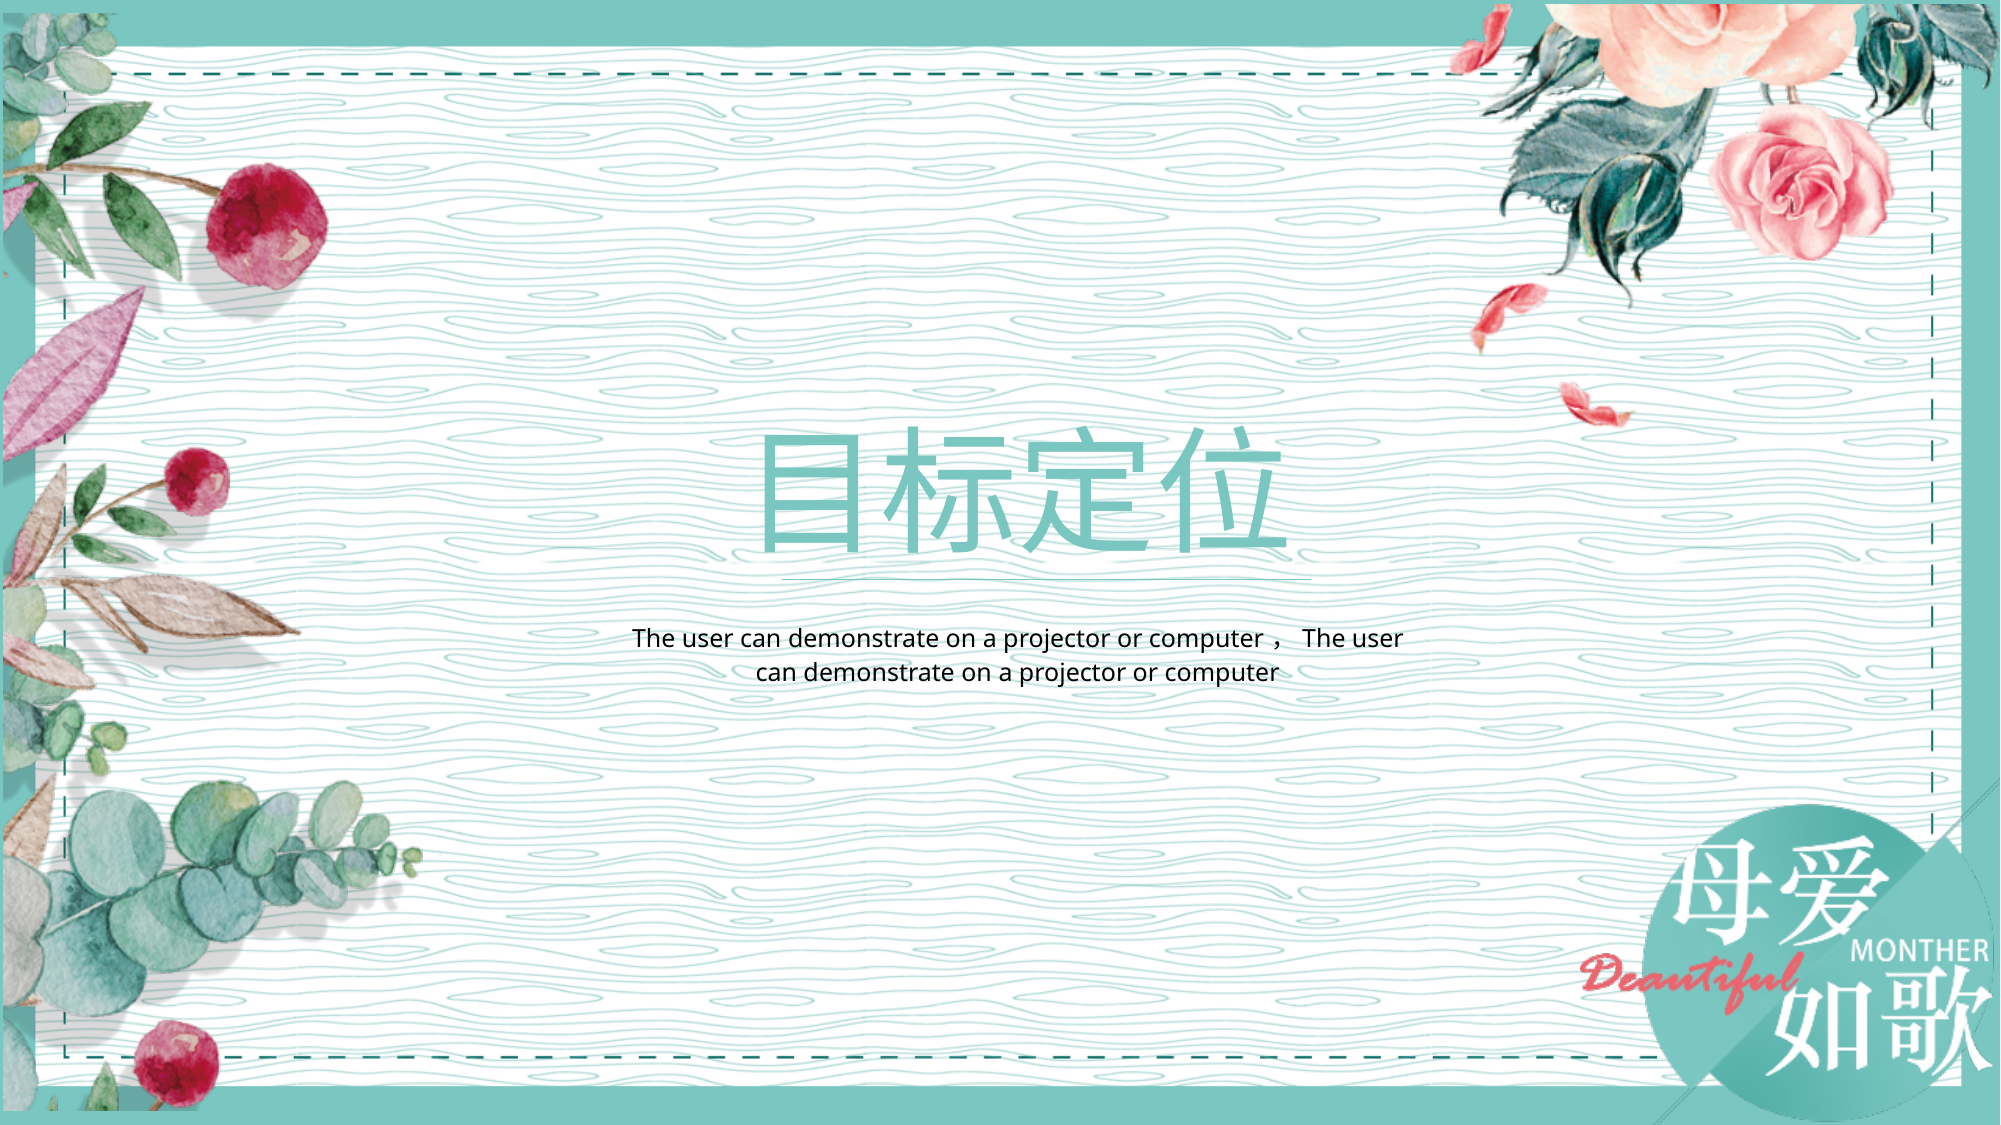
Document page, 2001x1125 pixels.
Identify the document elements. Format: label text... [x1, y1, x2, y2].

text_box 目标定位 [728, 397, 1308, 578]
picture [0, 0, 2001, 1125]
text_box The user can demonstrate on a projector or computer，The user can demonstrate on a projector or computer [598, 610, 1438, 694]
